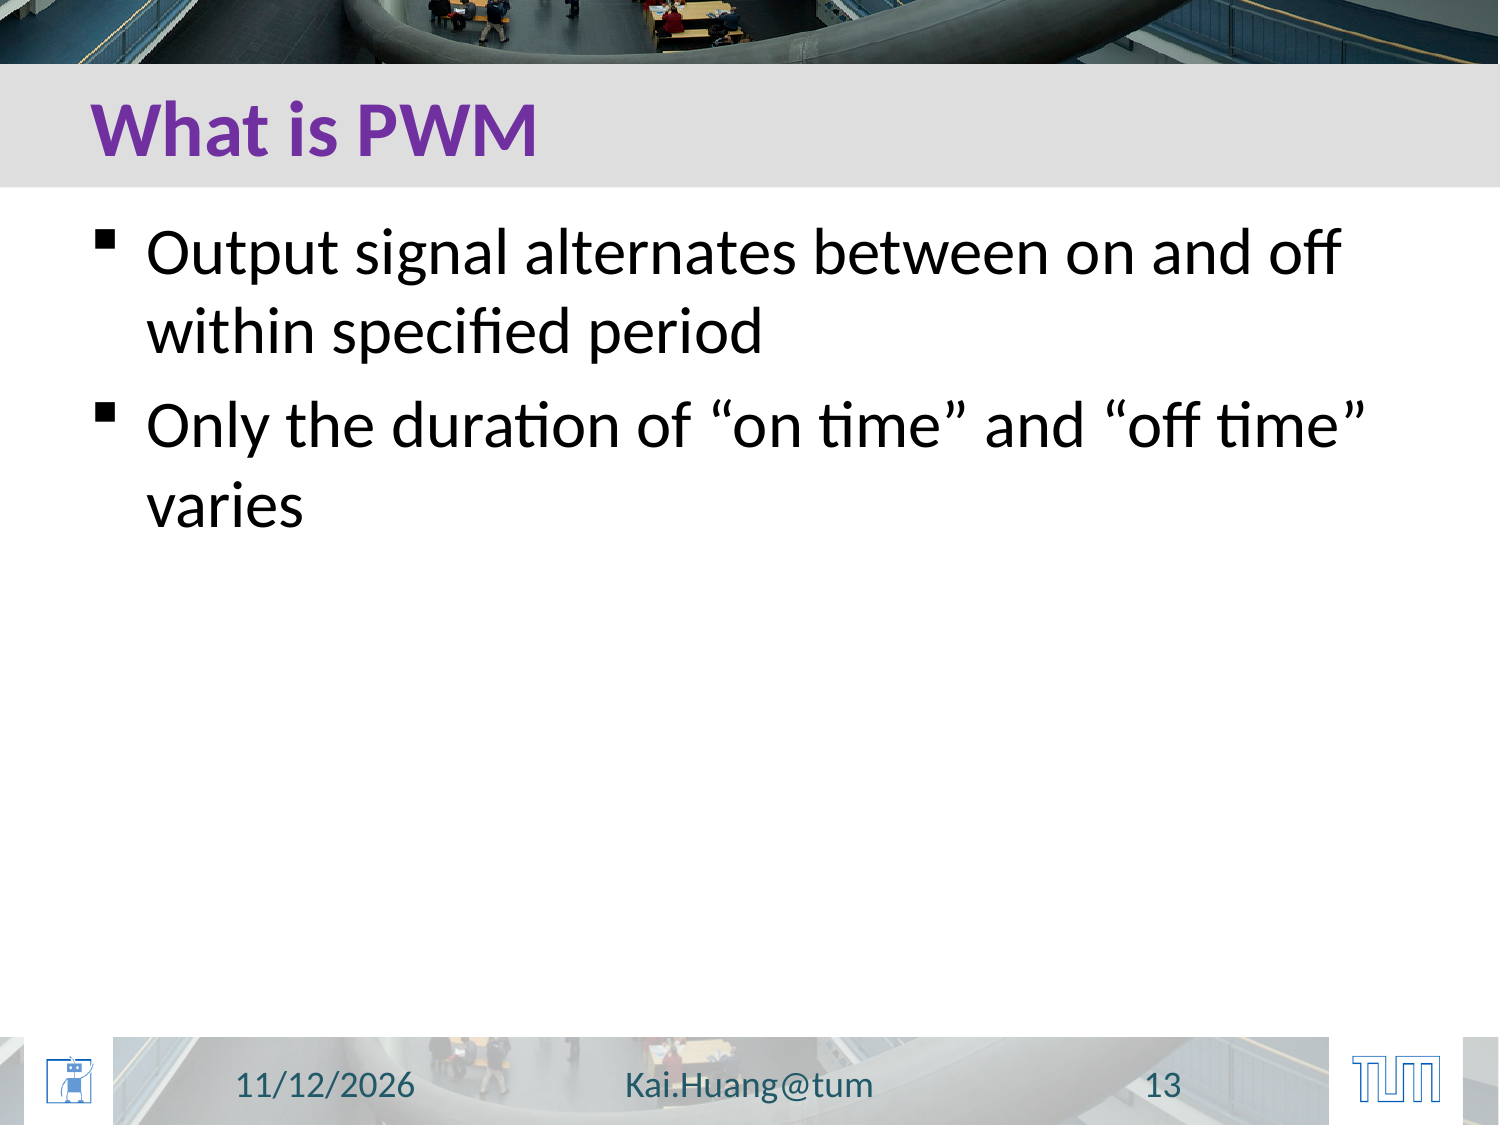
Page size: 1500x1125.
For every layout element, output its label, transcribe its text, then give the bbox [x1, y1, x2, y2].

picture [0, 0, 1500, 64]
list Output signal alternates between on and off within specified period Only the duration of “on time” and “off time” varies [75, 200, 1425, 1025]
title What is PWM [75, 62, 1425, 188]
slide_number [162, 1052, 488, 1113]
slide_number 13 [1012, 1052, 1313, 1113]
picture [0, 1032, 1500, 1125]
footer Kai.Huang@tum [512, 1052, 988, 1113]
